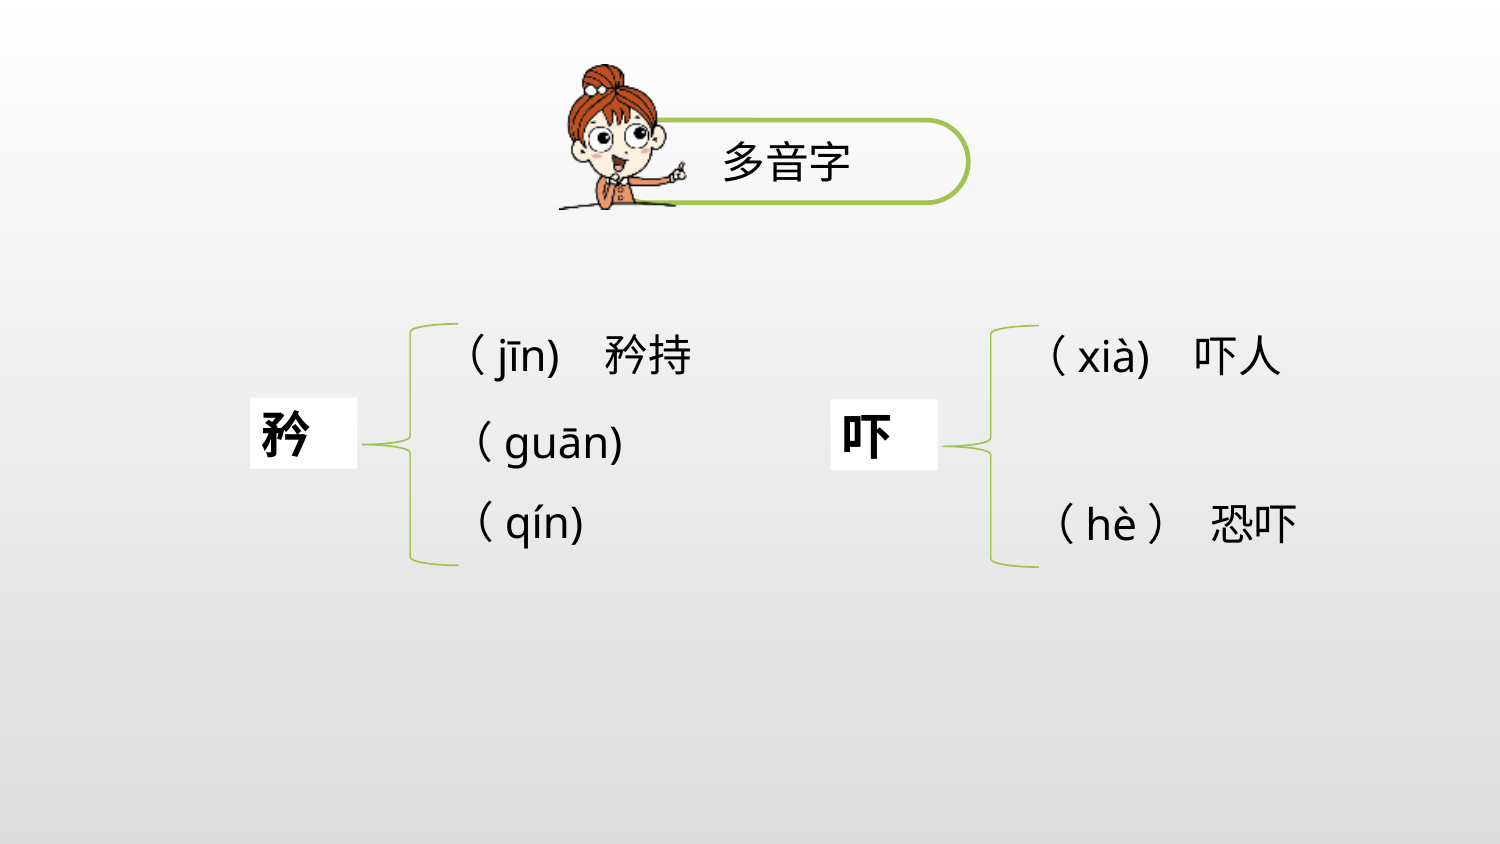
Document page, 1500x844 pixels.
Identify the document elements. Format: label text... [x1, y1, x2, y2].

text_box （guān) [418, 408, 831, 473]
picture [559, 64, 687, 210]
text_box （hè） 恐吓 [1039, 490, 1413, 555]
text_box （xià) 吓人 [1012, 323, 1362, 388]
text_box （jīn) 矜持 [431, 321, 781, 386]
text_box 吓 [830, 399, 938, 471]
text_box （qín) [459, 489, 832, 553]
text_box [362, 322, 459, 566]
text_box 矜 [250, 397, 358, 469]
text_box 多音字 [687, 119, 970, 204]
text_box [942, 324, 1039, 568]
